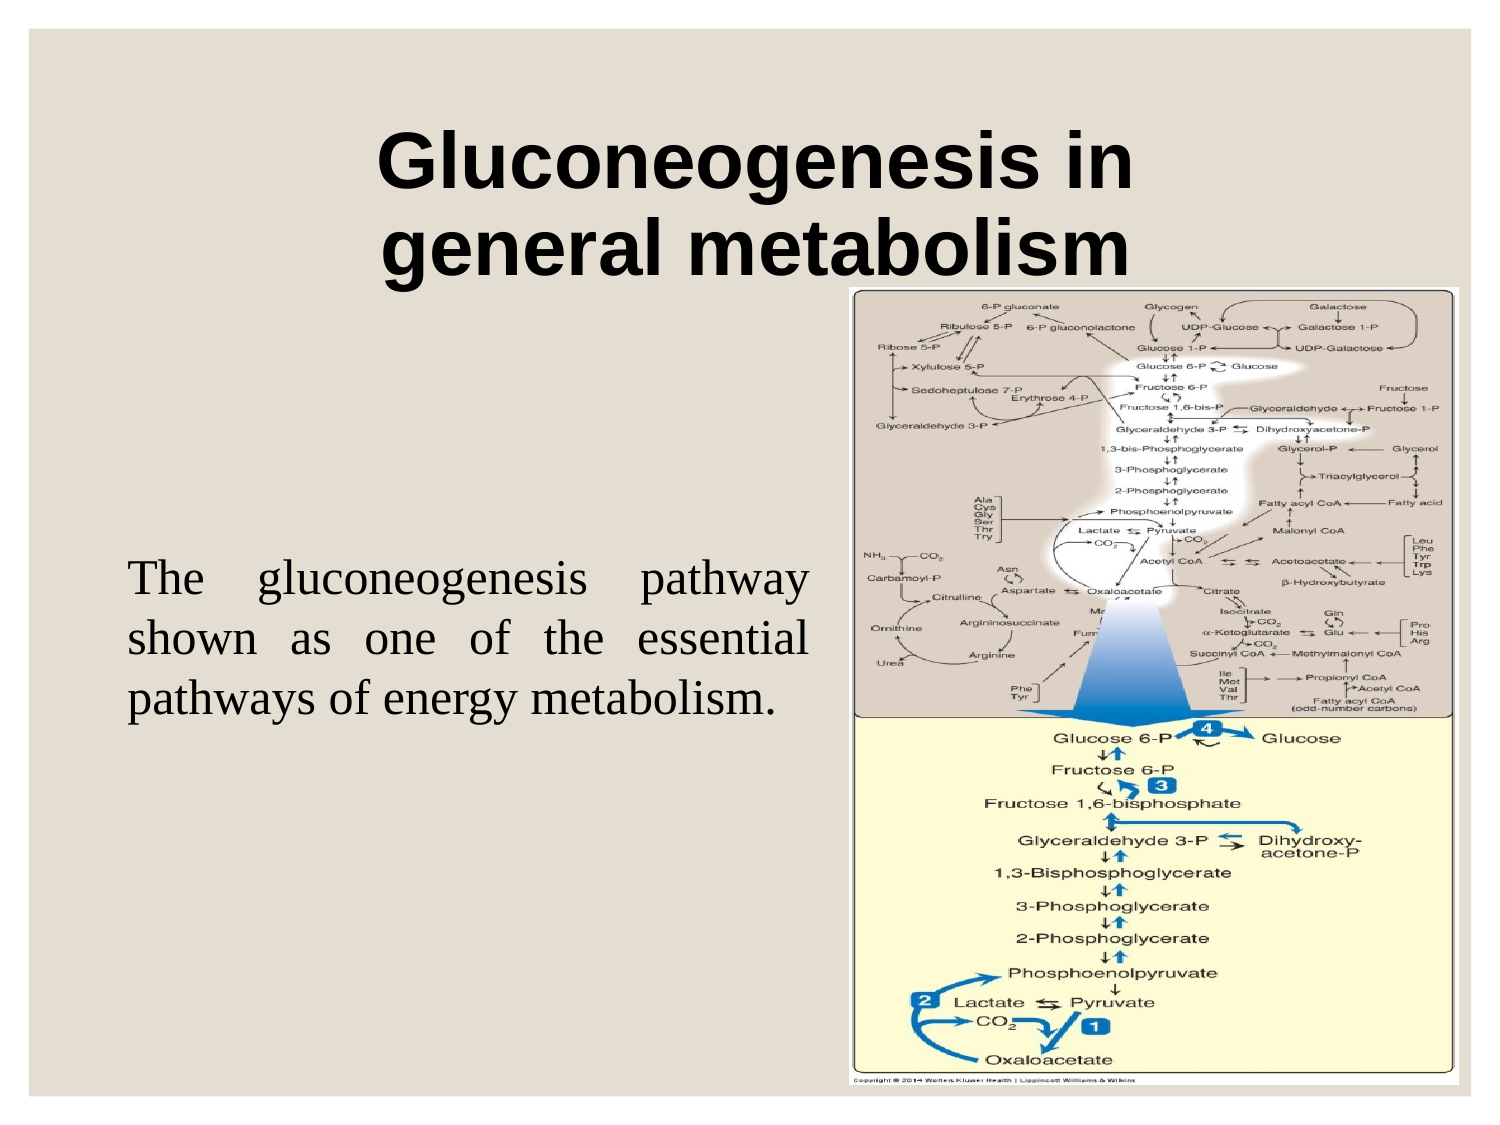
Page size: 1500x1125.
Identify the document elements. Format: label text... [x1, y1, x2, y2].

text_box The gluconeogenesis pathway shown as one of the essential pathways of energy metabolism. [112, 537, 825, 733]
title Gluconeogenesis in general metabolism [225, 112, 1288, 300]
picture [849, 287, 1459, 1085]
